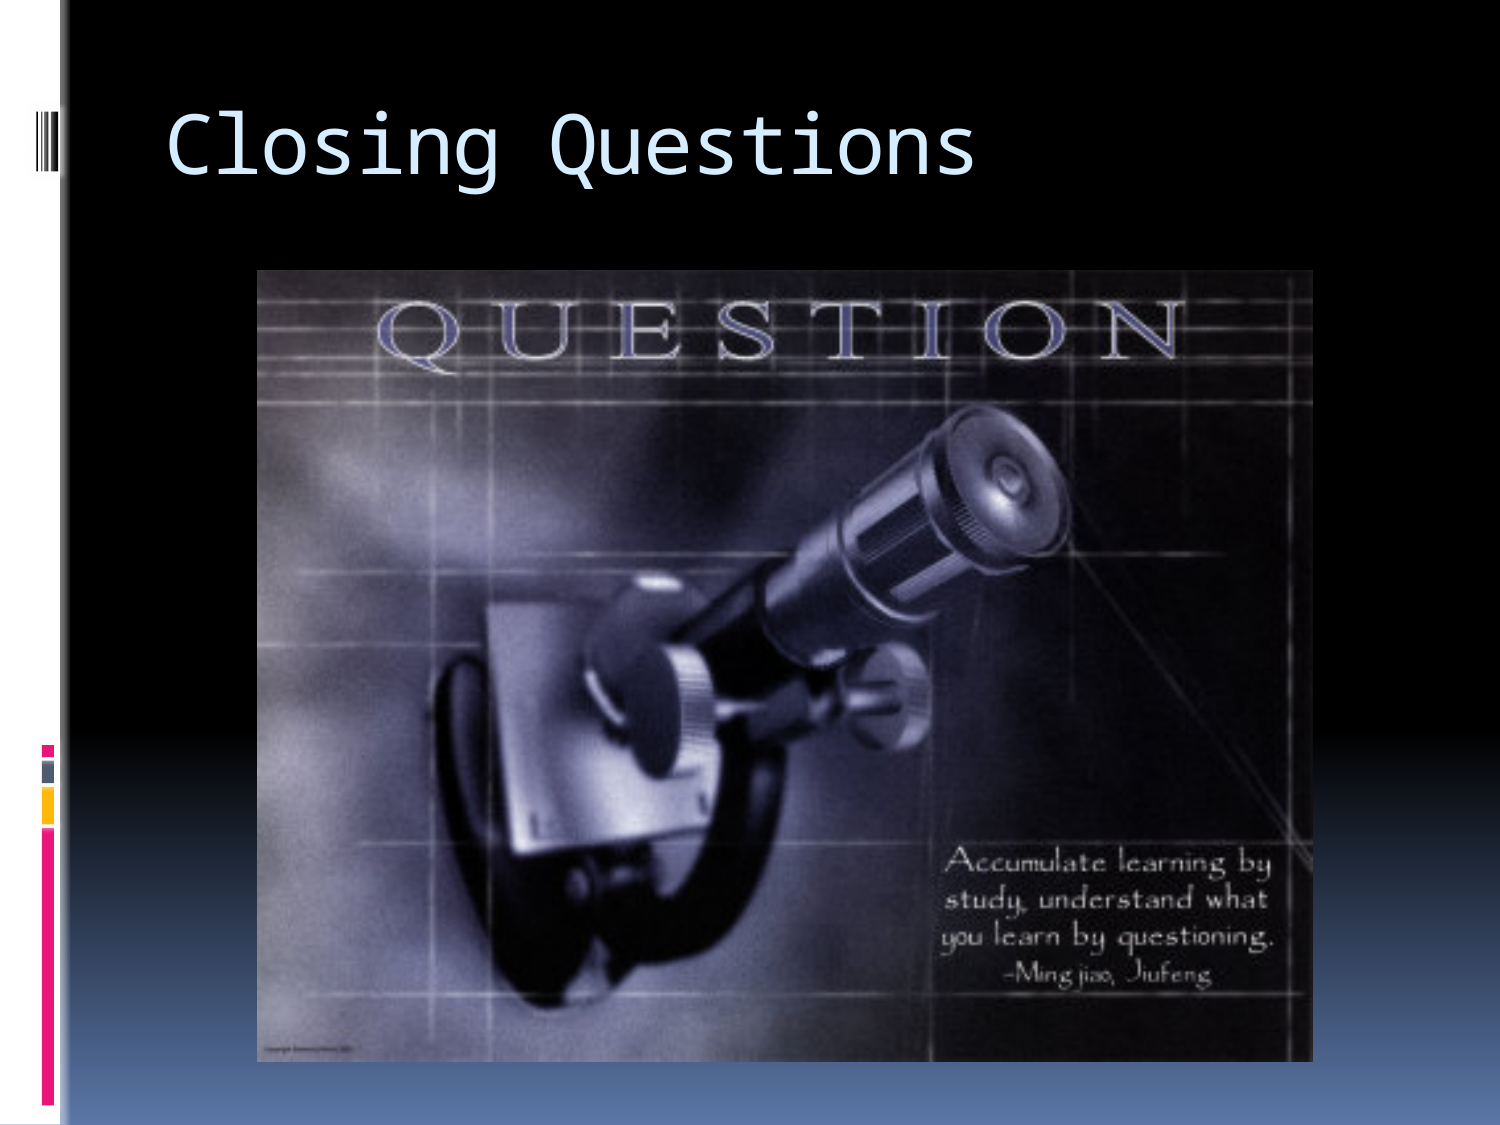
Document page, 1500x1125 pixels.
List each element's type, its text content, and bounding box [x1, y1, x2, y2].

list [257, 269, 1313, 1062]
title Closing Questions [150, 83, 1425, 234]
